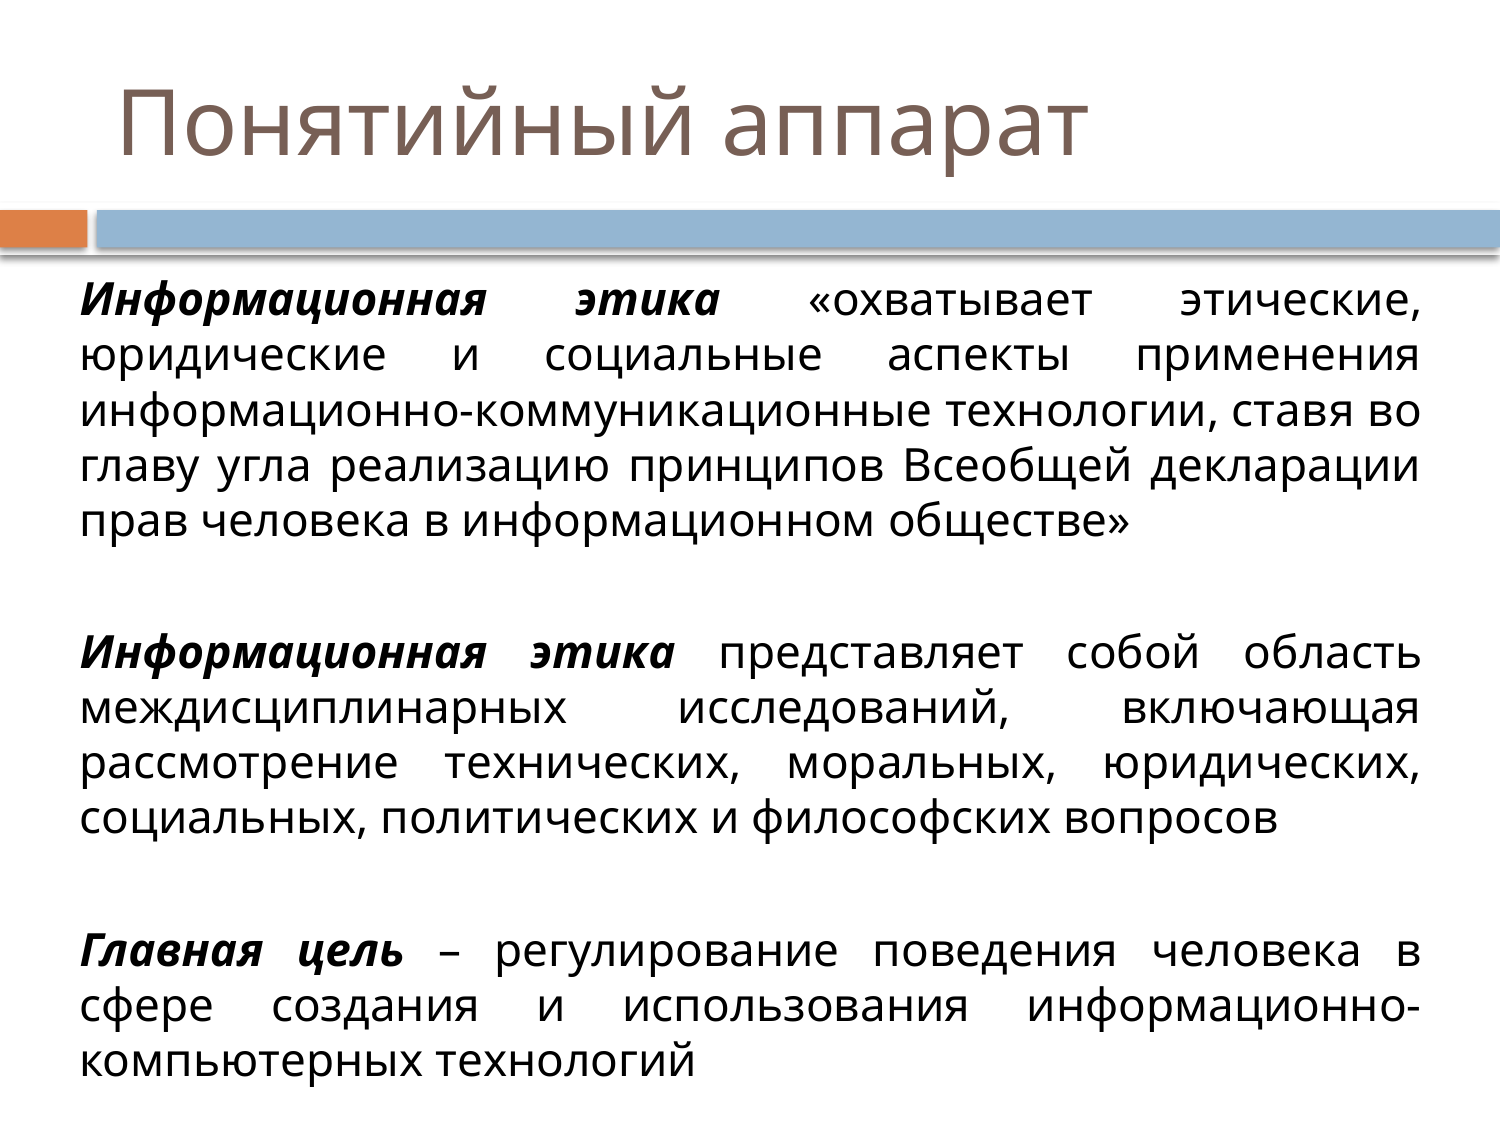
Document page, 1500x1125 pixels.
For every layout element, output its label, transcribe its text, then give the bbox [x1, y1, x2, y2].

list Информационная этика «охватывает этические, юридические и социальные аспекты применения информационно-коммуникационные технологии, ставя во главу угла реализацию принципов Всеобщей декларации прав человека в информационном обществе» Информационная этика представляет собой область междисциплинарных исследований, включающая рассмотрение технических, моральных, юридических, социальных, политических и философских вопросов Главная цель – регулирование поведения человека в сфере создания и использования информационно-компьютерных технологий [64, 262, 1438, 1125]
title Понятийный аппарат [100, 37, 1438, 200]
